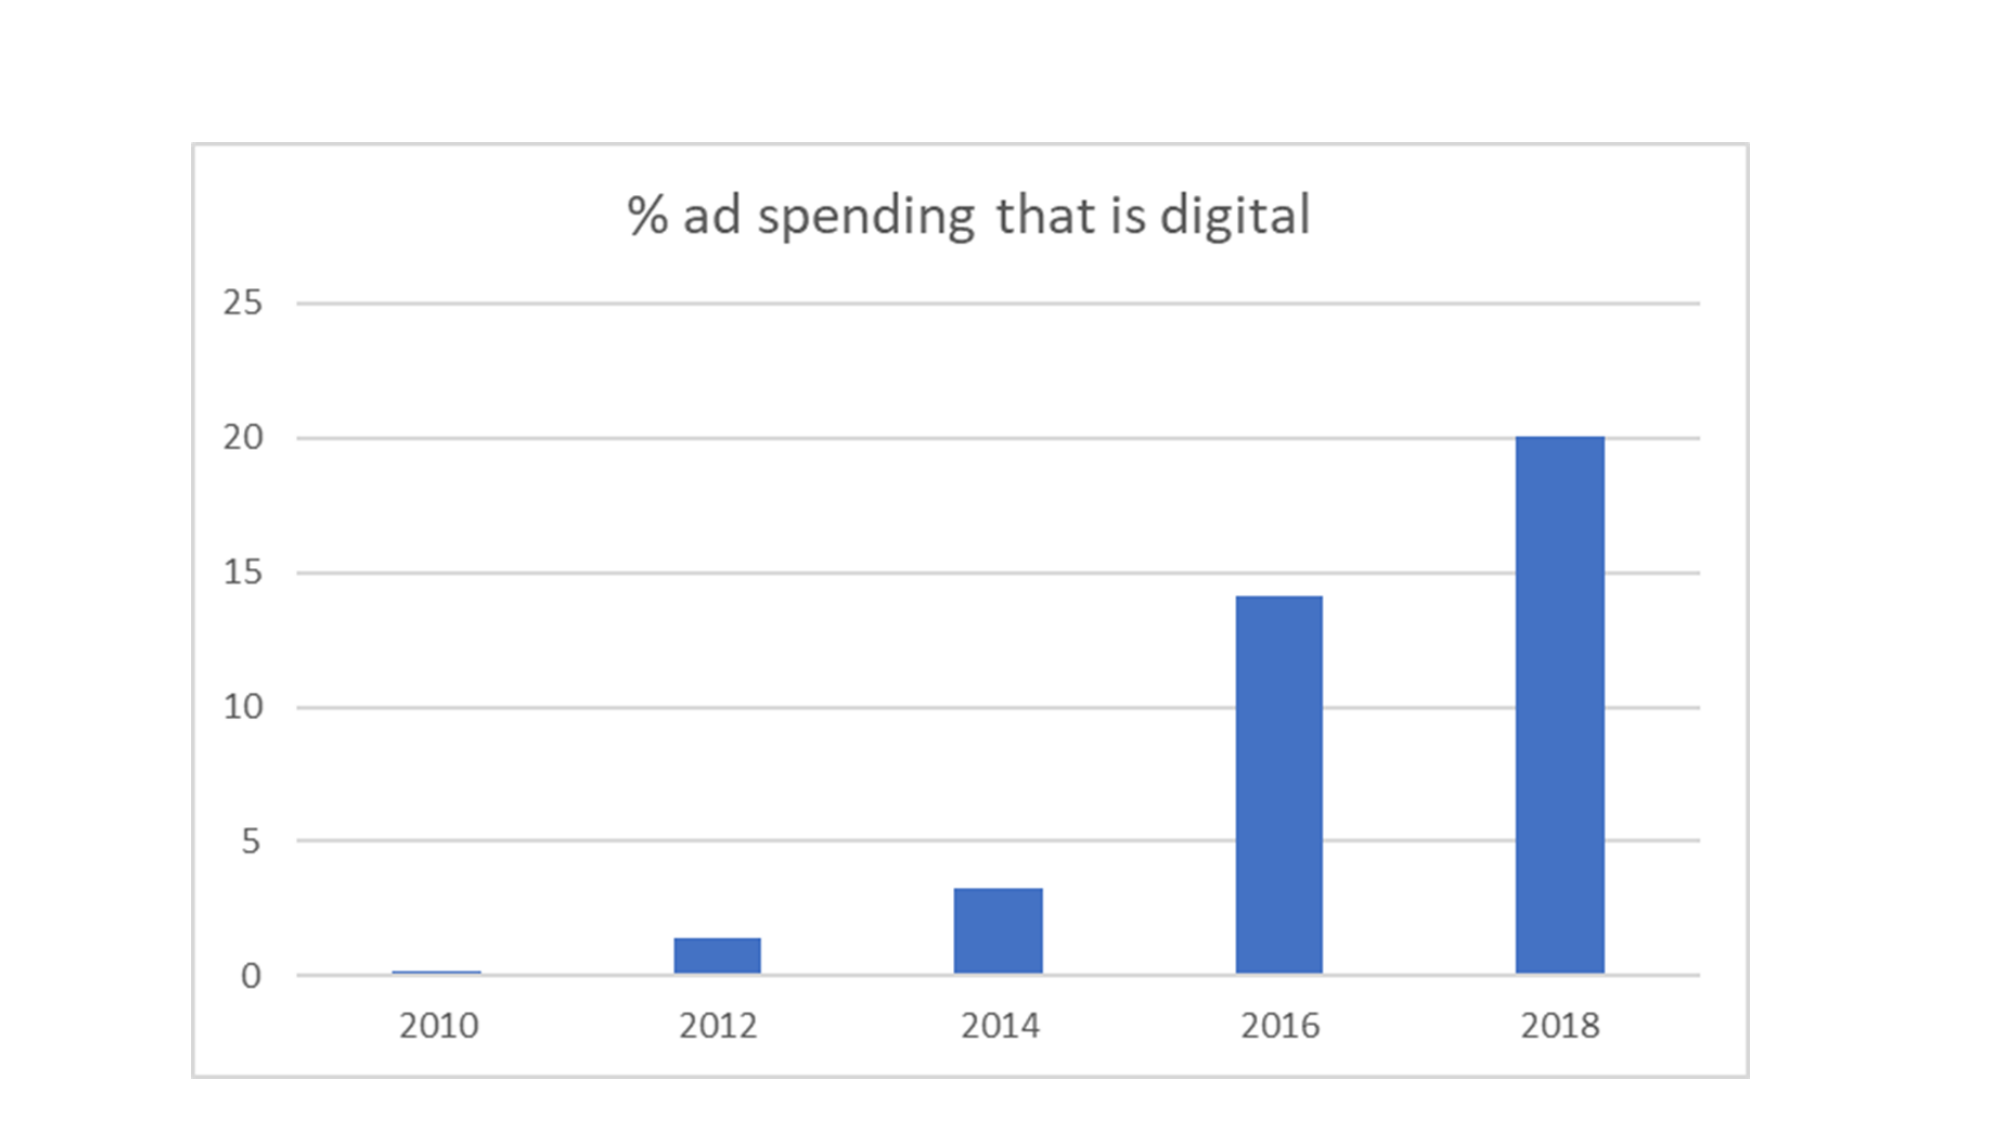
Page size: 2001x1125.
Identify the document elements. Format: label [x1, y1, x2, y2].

list [191, 142, 1751, 1079]
